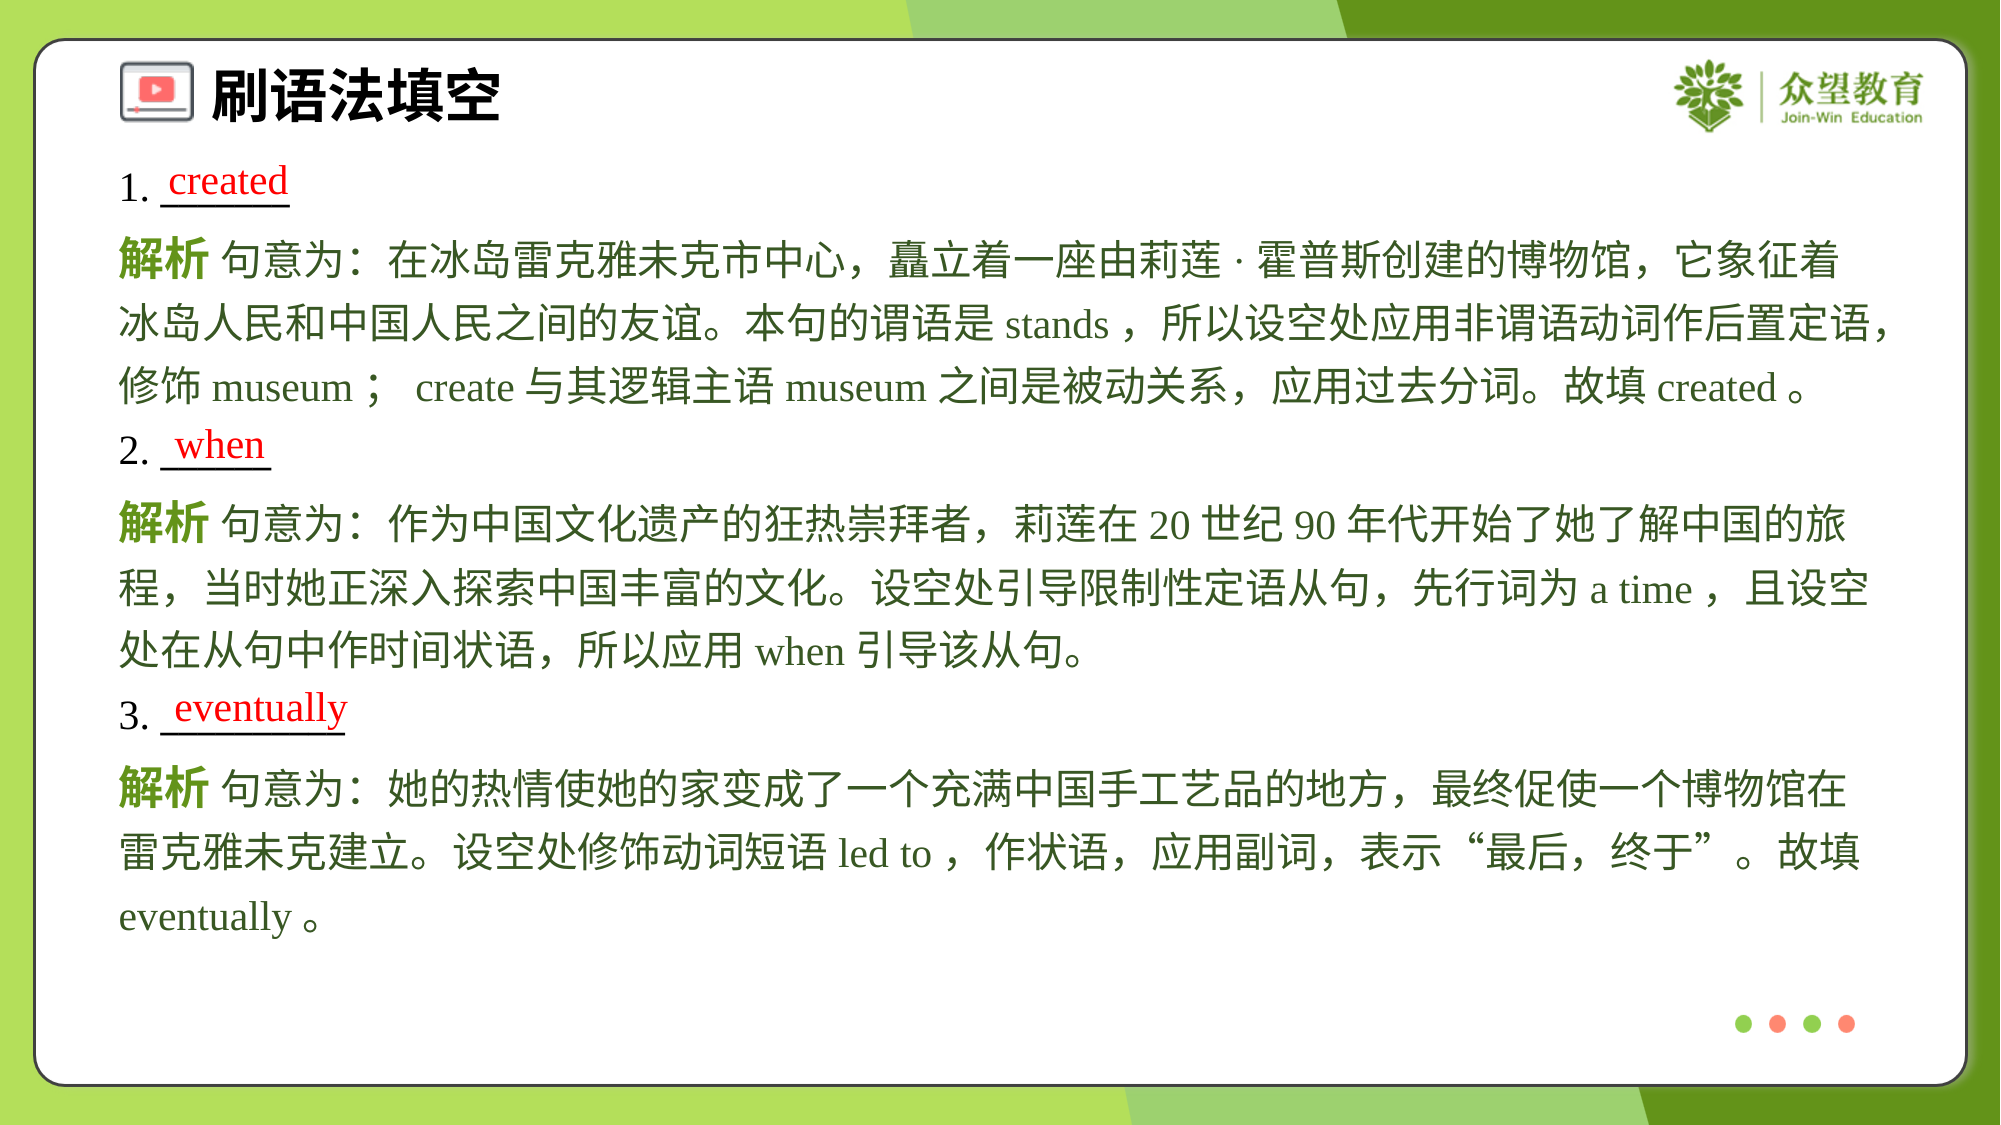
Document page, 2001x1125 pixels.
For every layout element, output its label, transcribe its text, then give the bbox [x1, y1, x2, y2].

text_box 解析 句意为：在冰岛雷克雅未克市中心，矗立着一座由莉莲·霍普斯创建的博物馆，它象征着冰岛人民和中国人民之间的友谊。本句的谓语是stands，所以设空处应用非谓语动词作后置定语，修饰museum；create与其逻辑主语museum之间是被动关系，应用过去分词。故填created。 [118, 215, 1883, 405]
text_box 2. ______ [118, 410, 1883, 468]
text_box 解析 句意为：她的热情使她的家变成了一个充满中国手工艺品的地方，最终促使一个博物馆在雷克雅未克建立。设空处修饰动词短语led to，作状语，应用副词，表示“最后，终于”。故填eventually。 [118, 744, 1883, 934]
text_box 解析 句意为：作为中国文化遗产的狂热崇拜者，莉莲在20世纪90年代开始了她了解中国的旅程，当时她正深入探索中国丰富的文化。设空处引导限制性定语从句，先行词为a time，且设空处在从句中作时间状语，所以应用when引导该从句。 [118, 480, 1883, 670]
text_box when [170, 404, 270, 463]
text_box eventually [170, 667, 353, 725]
text_box created [163, 140, 294, 199]
text_box 1. _______ [118, 146, 1883, 204]
picture [0, 0, 2000, 1125]
text_box 3. __________ [118, 675, 1883, 733]
